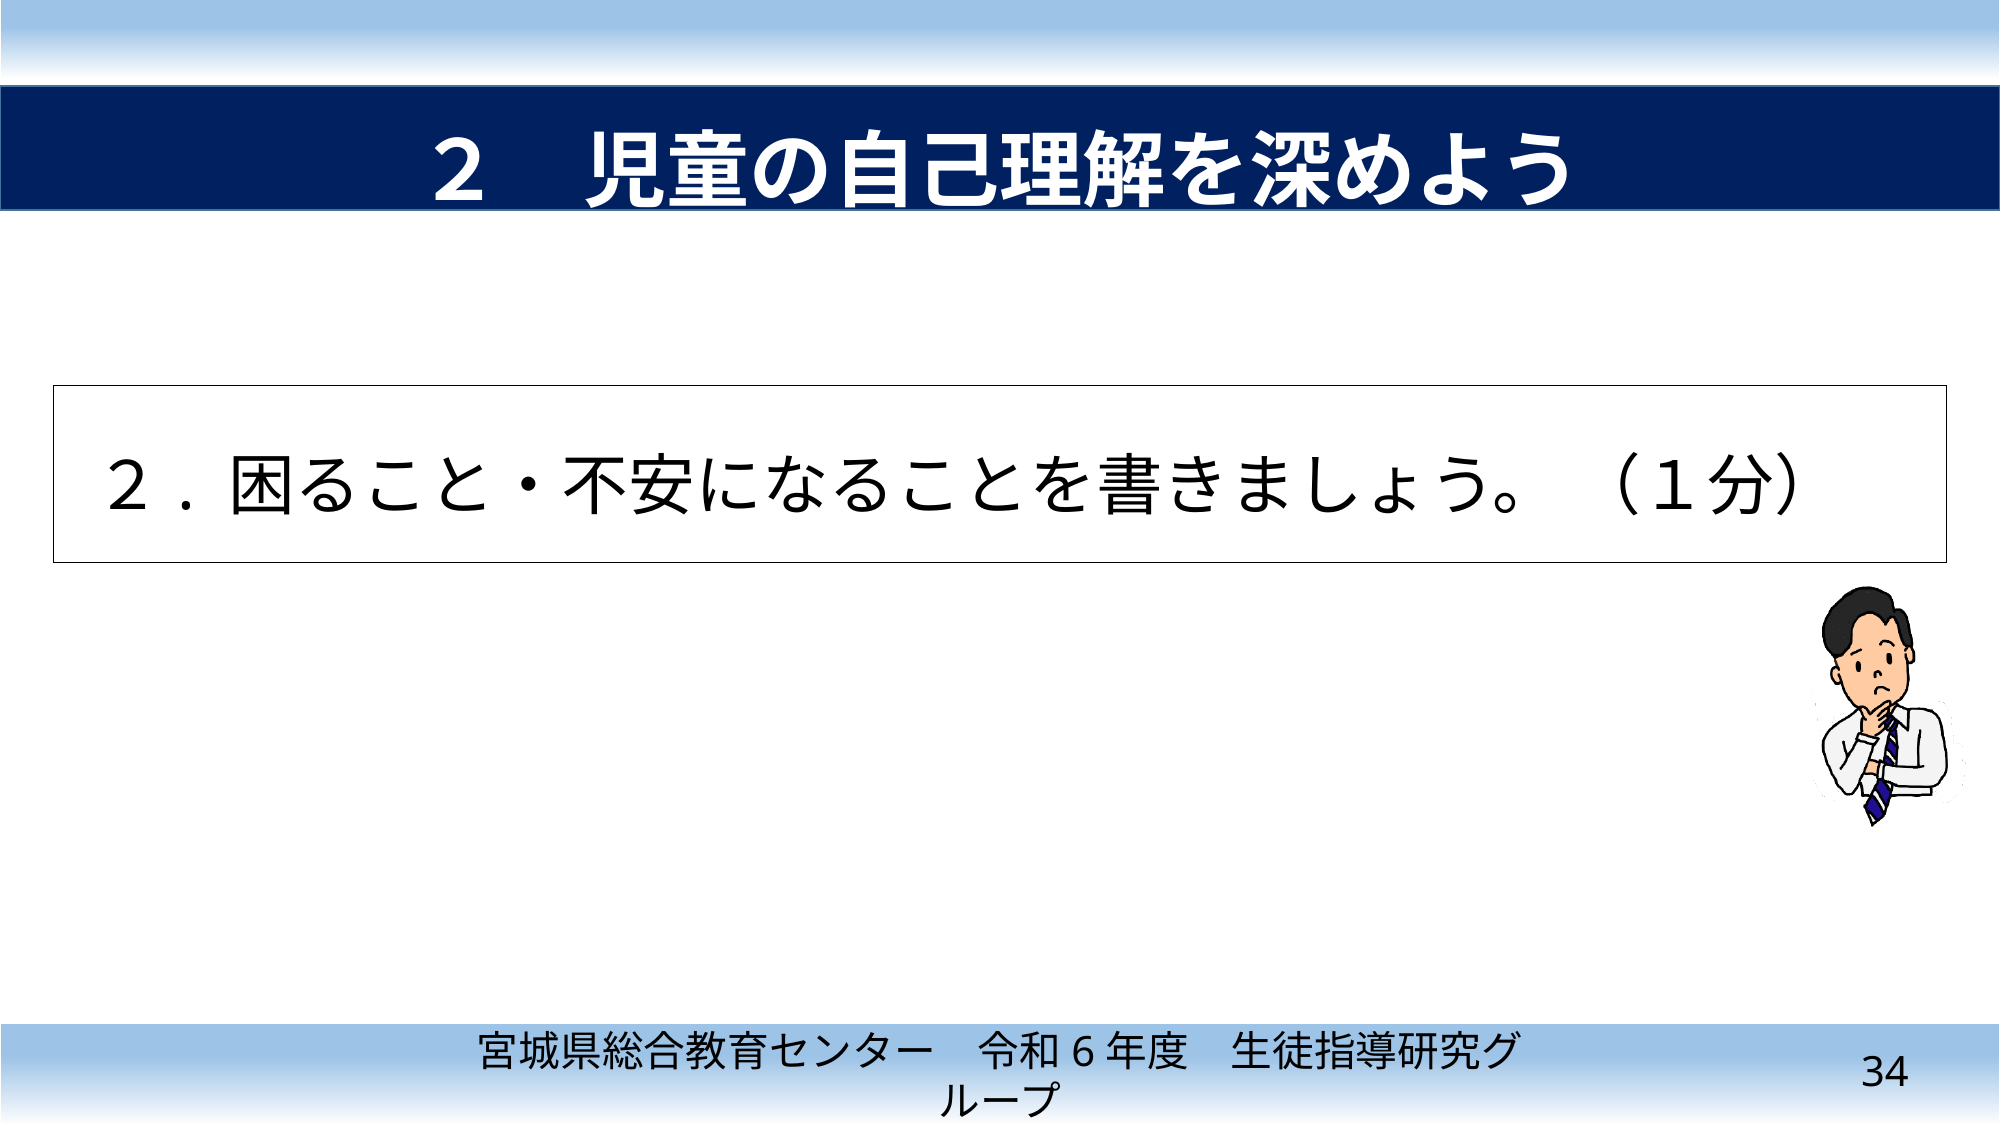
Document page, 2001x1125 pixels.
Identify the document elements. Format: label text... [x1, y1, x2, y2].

text_box [1780, 85, 2000, 211]
slide_number 33 [1811, 1043, 1925, 1104]
text_box [0, 85, 220, 211]
picture [1811, 562, 1973, 832]
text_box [53, 385, 1973, 563]
text_box 宮城県総合教育センター 令和6年度 生徒指導研究グループ [428, 1045, 1572, 1105]
text_box ２ 児童の自己理解を深めよう [220, 59, 1780, 224]
